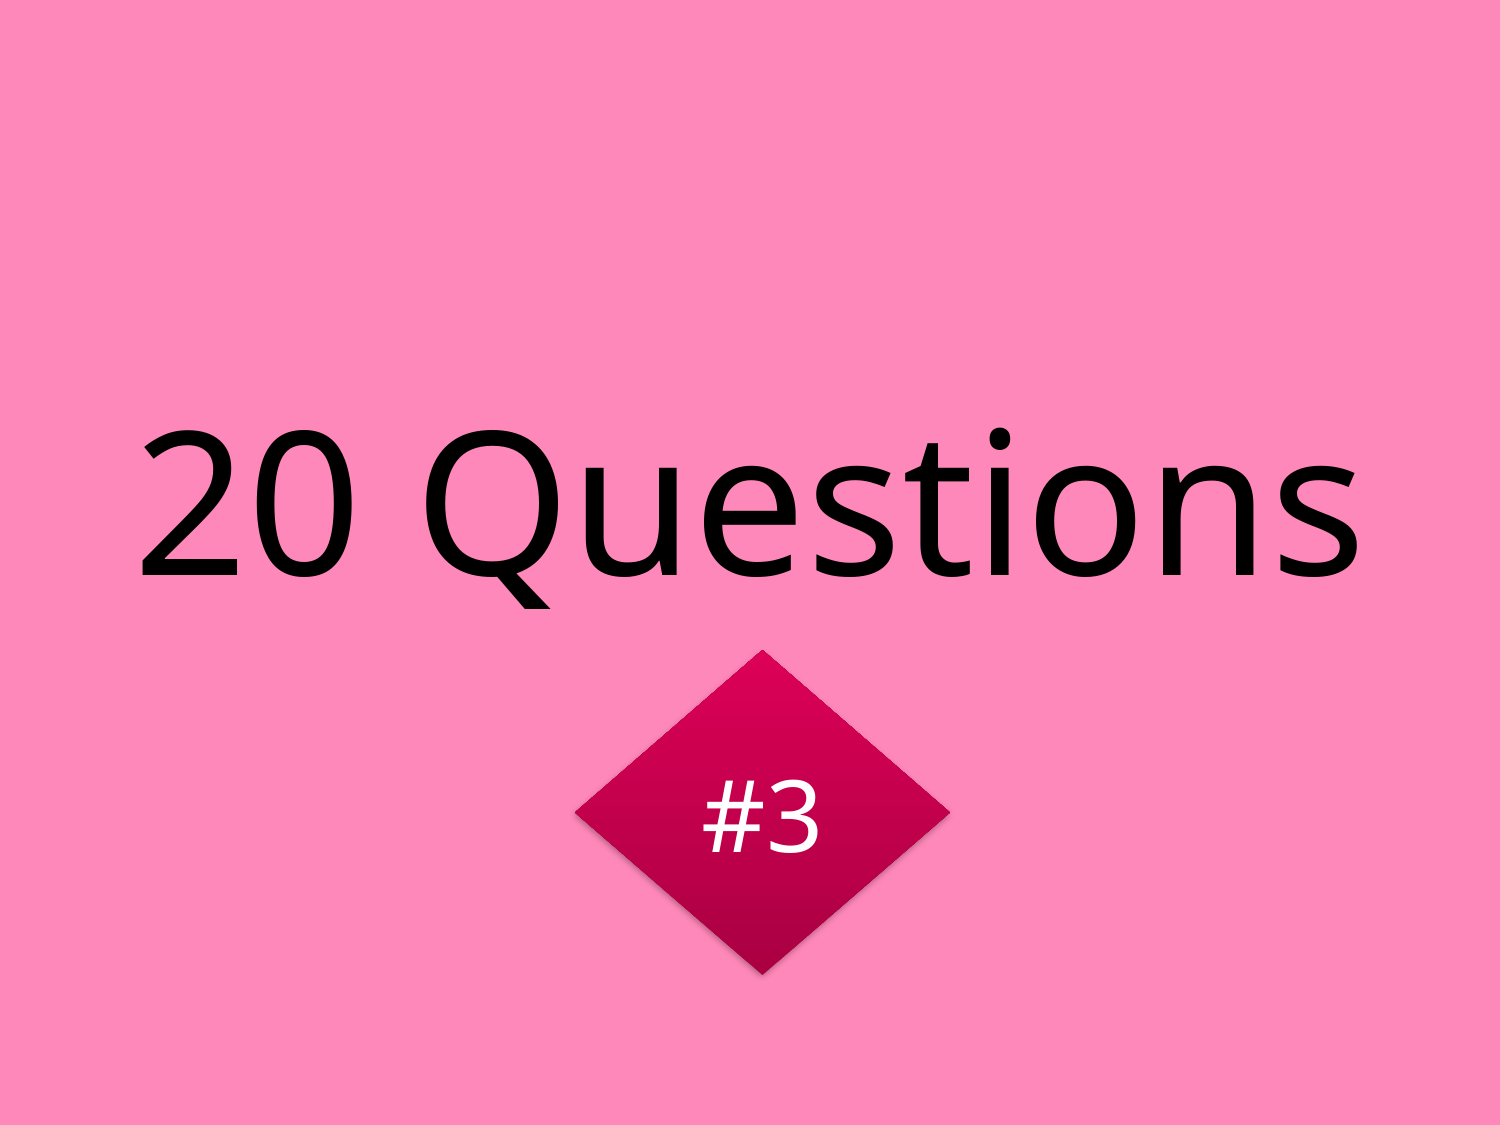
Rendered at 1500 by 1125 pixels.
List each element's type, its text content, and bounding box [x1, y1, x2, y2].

text_box #3 [574, 650, 950, 976]
title 20 Questions [112, 424, 1388, 667]
